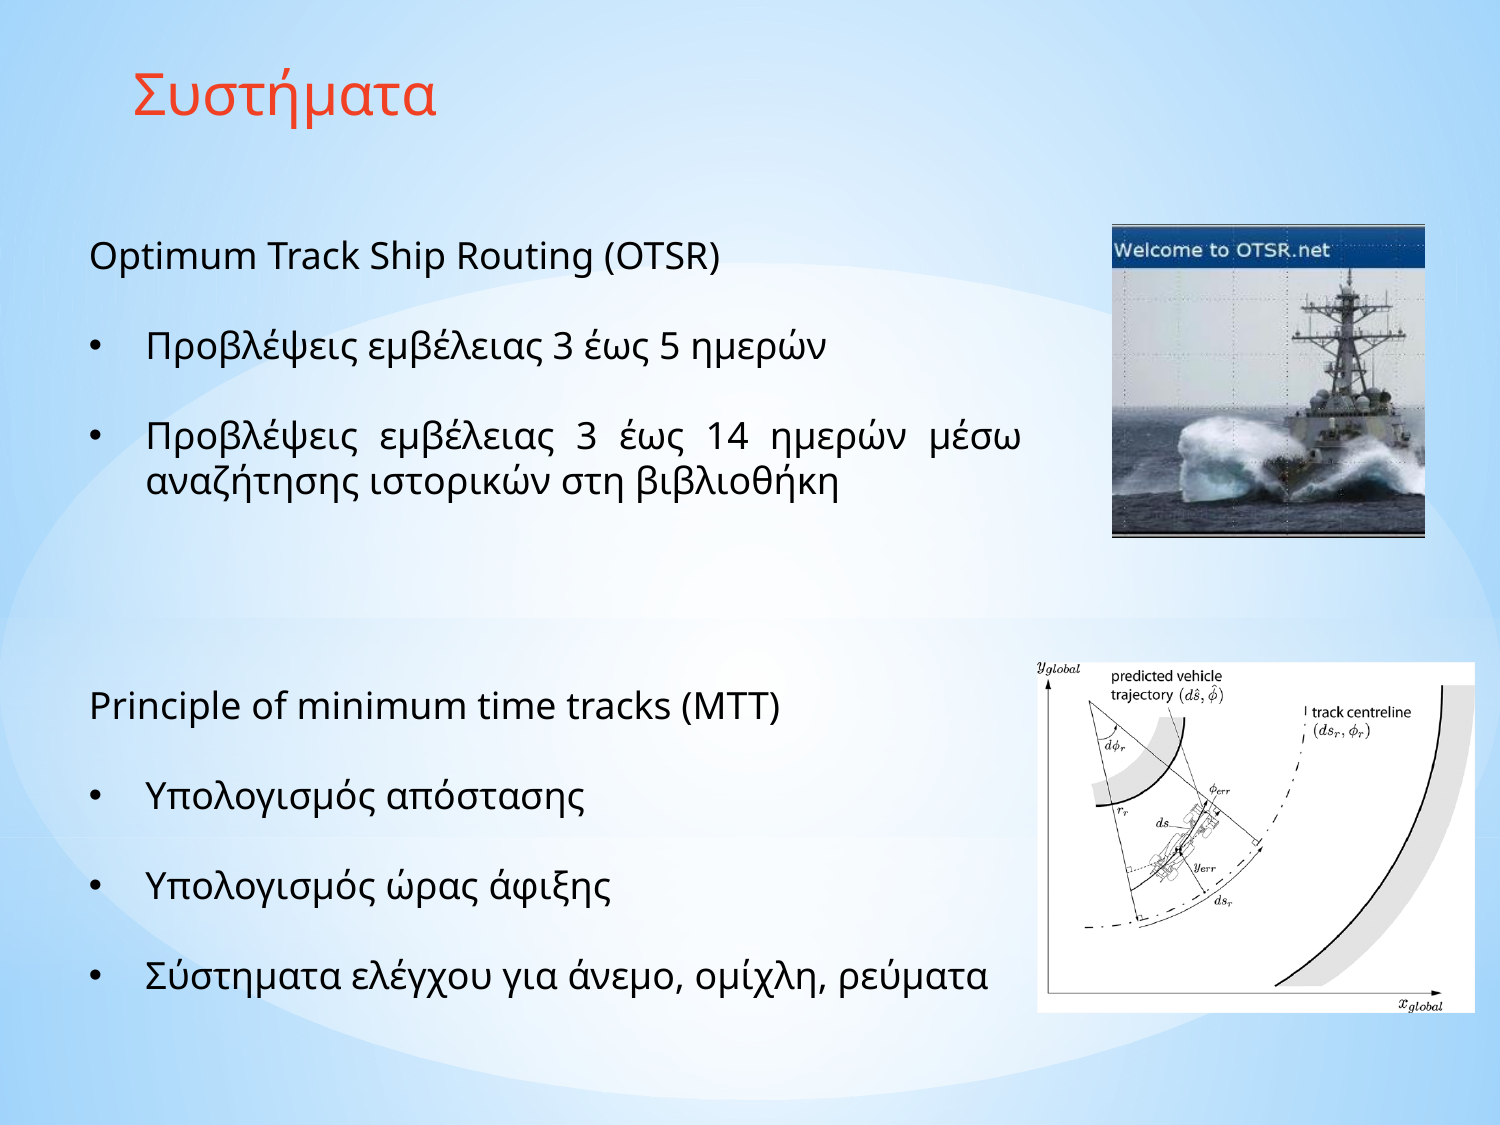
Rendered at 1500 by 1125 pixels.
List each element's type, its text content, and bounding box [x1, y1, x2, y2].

picture [1112, 224, 1426, 538]
text_box Optimum Track Ship Routing (OTSR) Προβλέψεις εμβέλειας 3 έως 5 ημερών Προβλέψεις εμβέλειας 3 έως 14 ημερών μέσω αναζήτησης ιστορικών στη βιβλιοθήκη Principle of minimum time tracks (MTT) Υπολογισμός απόστασης Υπολογισμός ώρας άφιξης Σύστηματα ελέγχου για άνεμο, ομίχλη, ρεύματα [74, 224, 1038, 1125]
picture [1037, 662, 1476, 1013]
text_box Συστήματα [118, 50, 644, 135]
